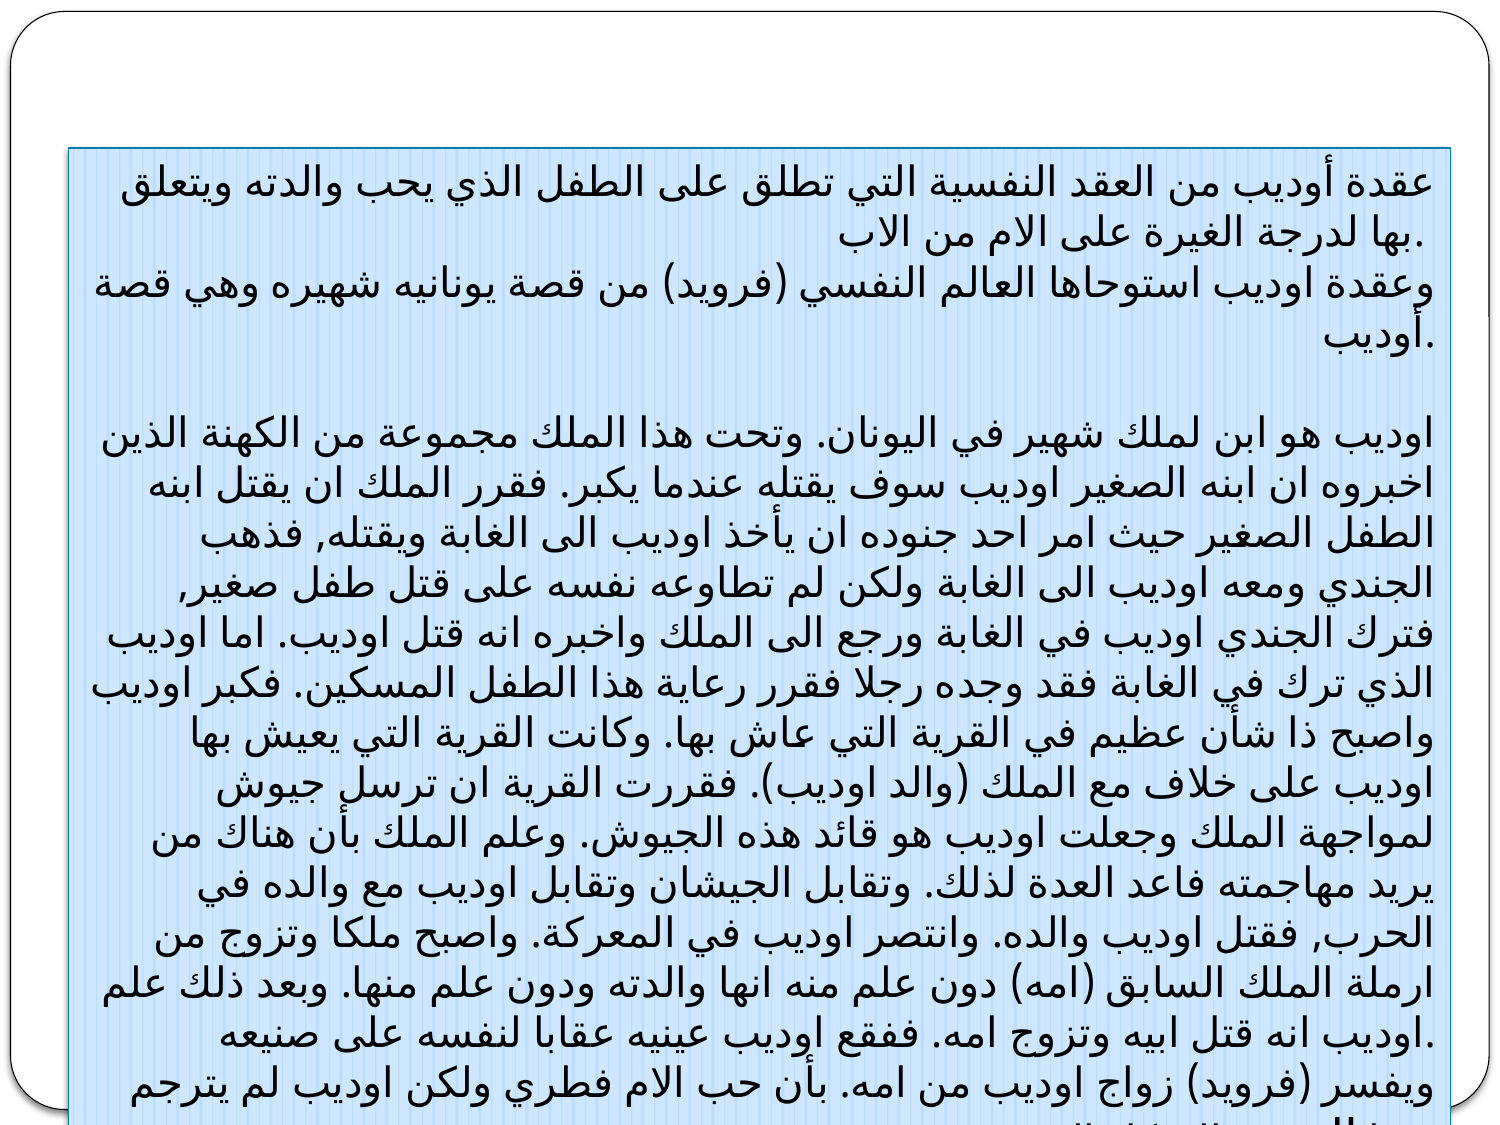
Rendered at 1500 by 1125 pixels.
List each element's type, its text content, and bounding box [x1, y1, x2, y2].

text_box عقدة أوديب من العقد النفسية التي تطلق على الطفل الذي يحب والدته ويتعلق بها لدرجة الغيرة على الام من الاب. وعقدة اوديب استوحاها العالم النفسي (فرويد) من قصة يونانيه شهيره وهي قصة أوديب. اوديب هو ابن لملك شهير في اليونان. وتحت هذا الملك مجموعة من الكهنة الذين اخبروه ان ابنه الصغير اوديب سوف يقتله عندما يكبر. فقرر الملك ان يقتل ابنه الطفل الصغير حيث امر احد جنوده ان يأخذ اوديب الى الغابة ويقتله, فذهب الجندي ومعه اوديب الى الغابة ولكن لم تطاوعه نفسه على قتل طفل صغير, فترك الجندي اوديب في الغابة ورجع الى الملك واخبره انه قتل اوديب. اما اوديب الذي ترك في الغابة فقد وجده رجلا فقرر رعاية هذا الطفل المسكين. فكبر اوديب واصبح ذا شأن عظيم في القرية التي عاش بها. وكانت القرية التي يعيش بها اوديب على خلاف مع الملك (والد اوديب). فقررت القرية ان ترسل جيوش لمواجهة الملك وجعلت اوديب هو قائد هذه الجيوش. وعلم الملك بأن هناك من يريد مهاجمته فاعد العدة لذلك. وتقابل الجيشان وتقابل اوديب مع والده في الحرب, فقتل اوديب والده. وانتصر اوديب في المعركة. واصبح ملكا وتزوج من ارملة الملك السابق (امه) دون علم منه انها والدته ودون علم منها. وبعد ذلك علم اوديب انه قتل ابيه وتزوج امه. ففقع اوديب عينيه عقابا لنفسه على صنيعه. ويفسر (فرويد) زواج اوديب من امه. بأن حب الام فطري ولكن اوديب لم يترجم هذا الحب بالشكل الصحيح. [68, 147, 1451, 1125]
